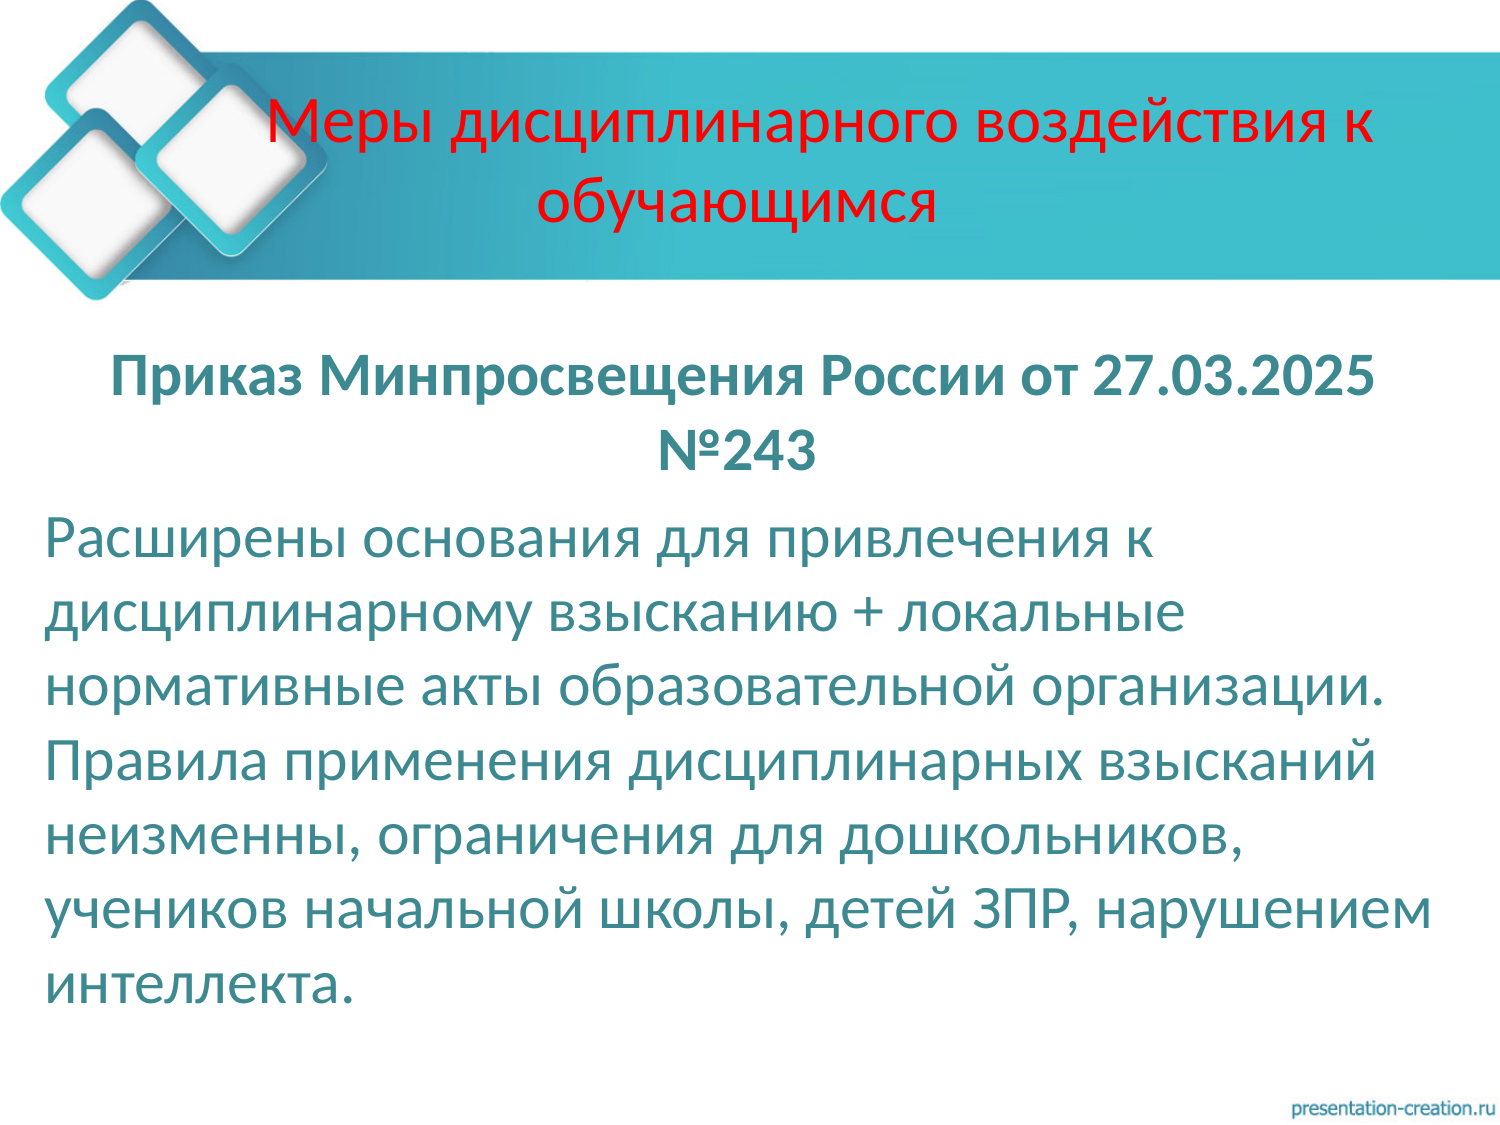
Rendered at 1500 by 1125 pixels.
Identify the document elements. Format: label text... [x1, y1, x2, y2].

picture [0, 0, 1500, 1125]
title Меры дисциплинарного воздействия к обучающимся [29, 43, 1447, 268]
list Приказ Минпросвещения России от 27.03.2025 №243 Расширены основания для привлечения к дисциплинарному взысканию + локальные нормативные акты образовательной организации. Правила применения дисциплинарных взысканий неизменны, ограничения для дошкольников, учеников начальной школы, детей ЗПР, нарушением интеллекта. [29, 326, 1459, 1035]
